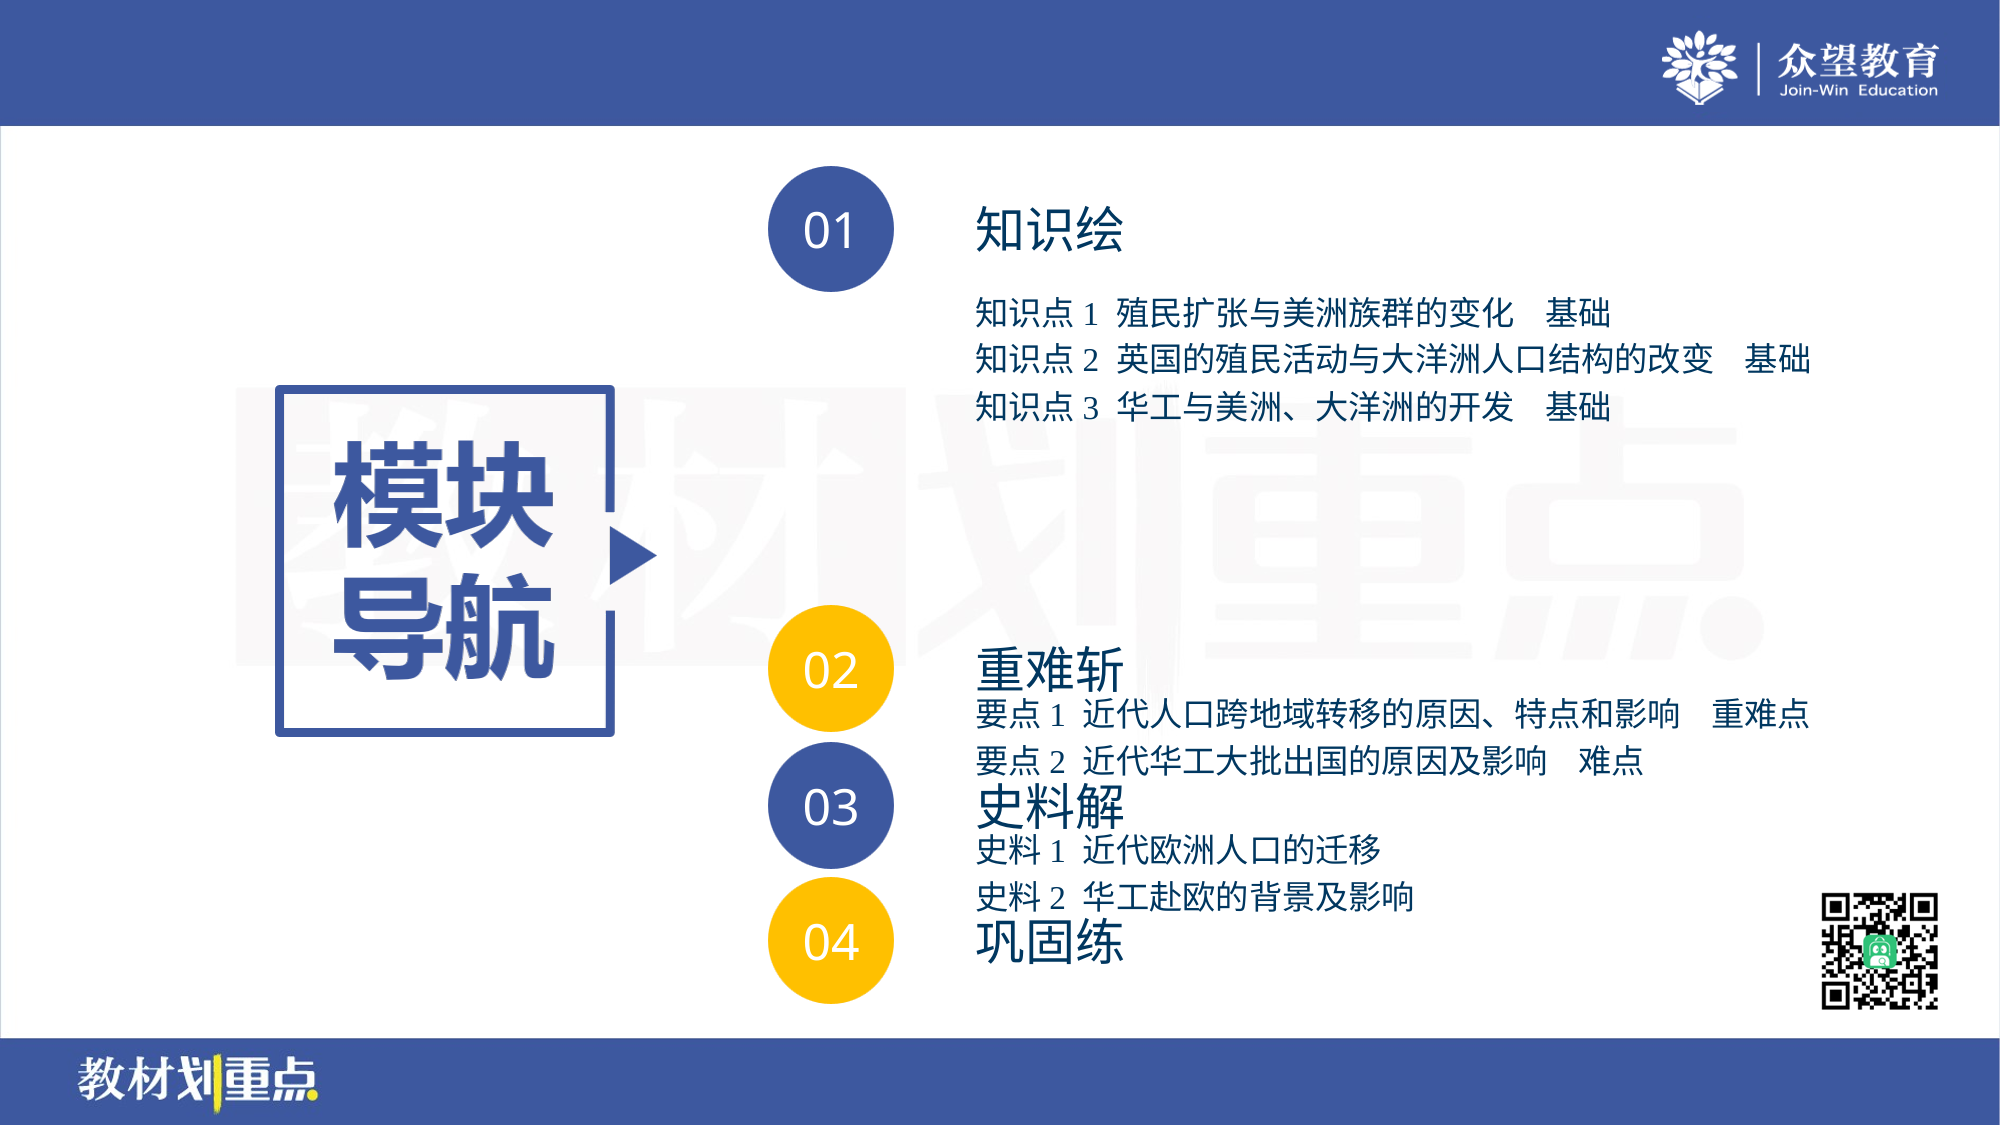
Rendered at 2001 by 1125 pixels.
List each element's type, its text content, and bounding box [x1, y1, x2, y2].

picture [0, 0, 2000, 1125]
text_box 知识点1 殖民扩张与美洲族群的变化 基础 [975, 283, 1979, 329]
text_box 要点2 近代华工大批出国的原因及影响 难点 [975, 731, 1979, 779]
text_box 史料1 近代欧洲人口的迁移 [975, 820, 1979, 867]
text_box 知识点2 英国的殖民活动与大洋洲人口结构的改变 基础 [975, 329, 1979, 377]
text_box 要点1 近代人口跨地域转移的原因、特点和影响 重难点 [975, 685, 1979, 731]
text_box 知识点3 华工与美洲、大洋洲的开发 基础 [975, 378, 1979, 425]
text_box 史料2 华工赴欧的背景及影响 [975, 867, 1979, 914]
